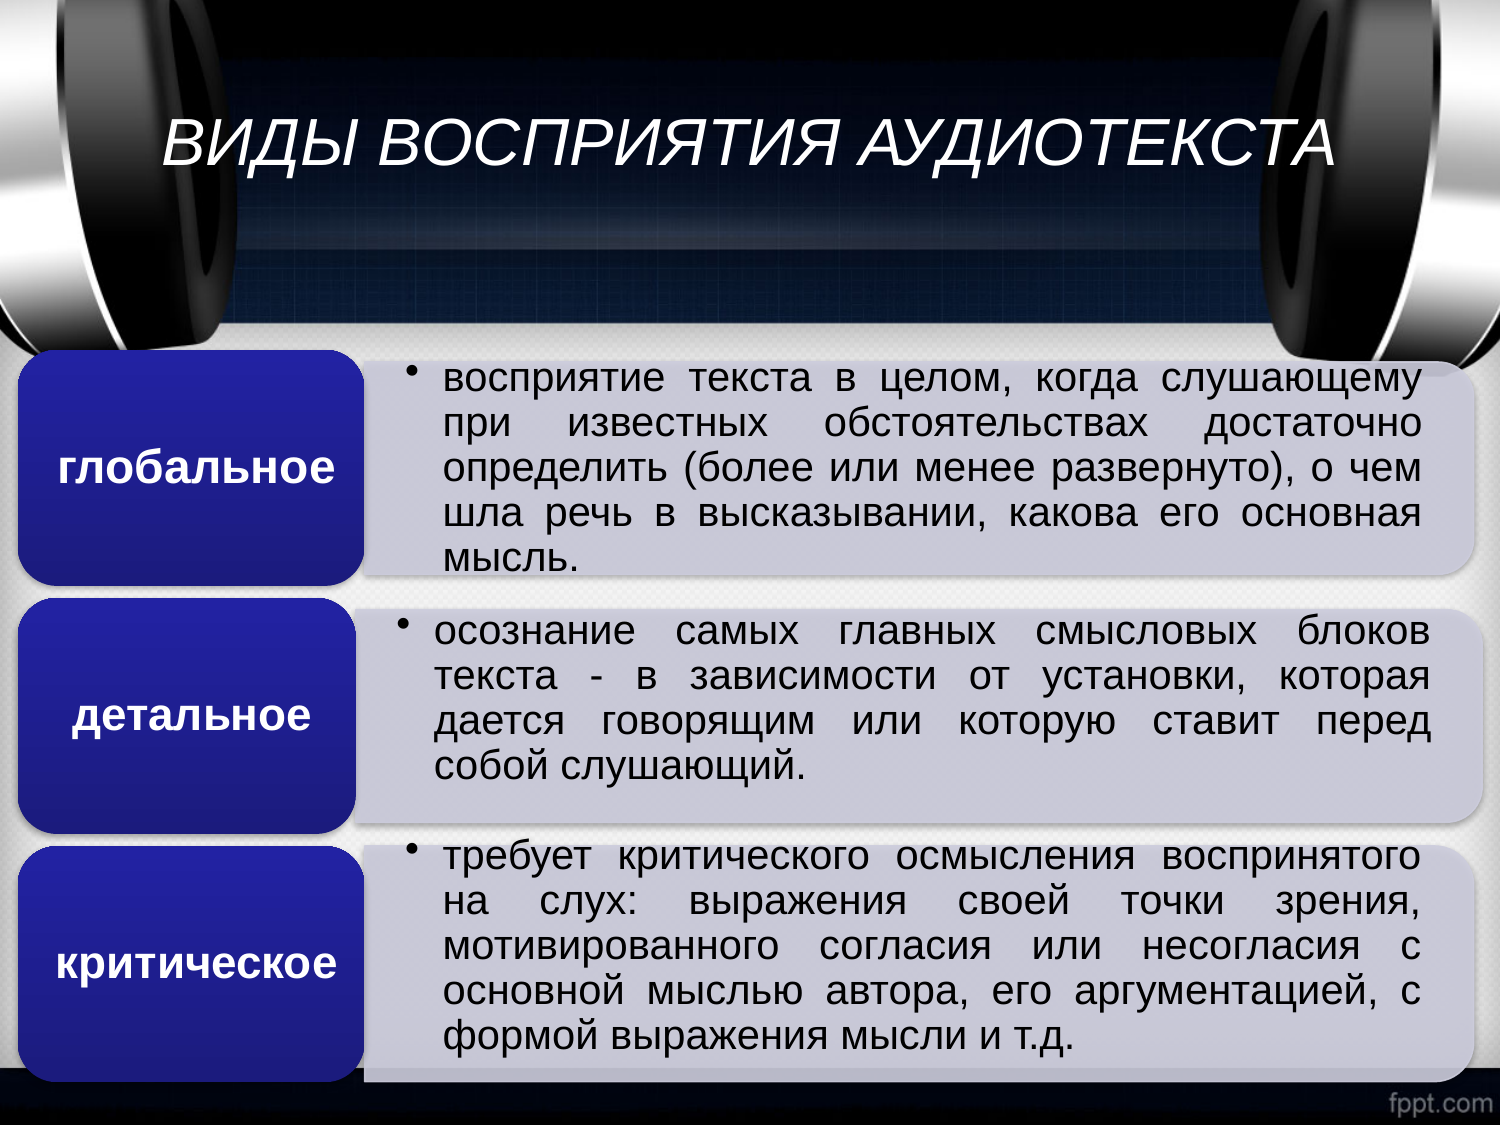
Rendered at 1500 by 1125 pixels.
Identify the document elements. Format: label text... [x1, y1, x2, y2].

title ВИДЫ ВОСПРИЯТИЯ АУДИОТЕКСТА [75, 45, 1425, 233]
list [17, 349, 1483, 1083]
picture [0, 0, 1500, 1125]
